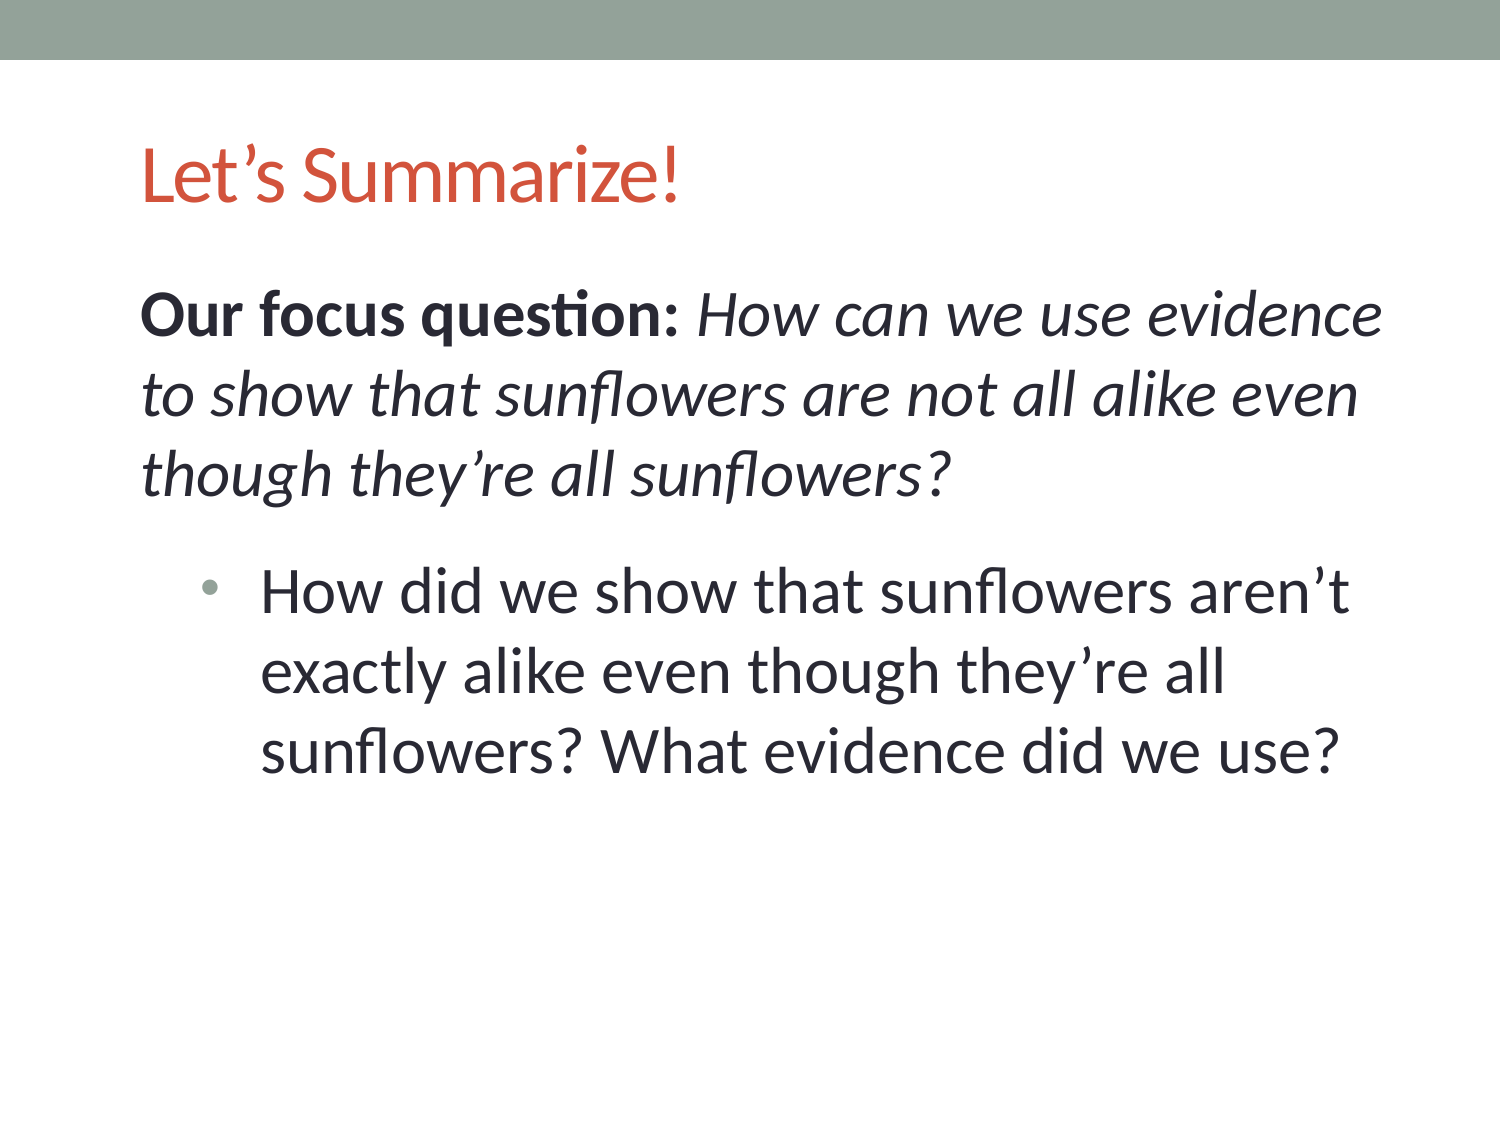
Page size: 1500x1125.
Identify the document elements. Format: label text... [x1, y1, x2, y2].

title Let’s Summarize! [125, 87, 1425, 250]
list Our focus question: How can we use evidence to show that sunflowers are not all alike even though they’re all sunflowers? How did we show that sunflowers aren’t exactly alike even though they’re all sunflowers? What evidence did we use? [125, 262, 1413, 1063]
